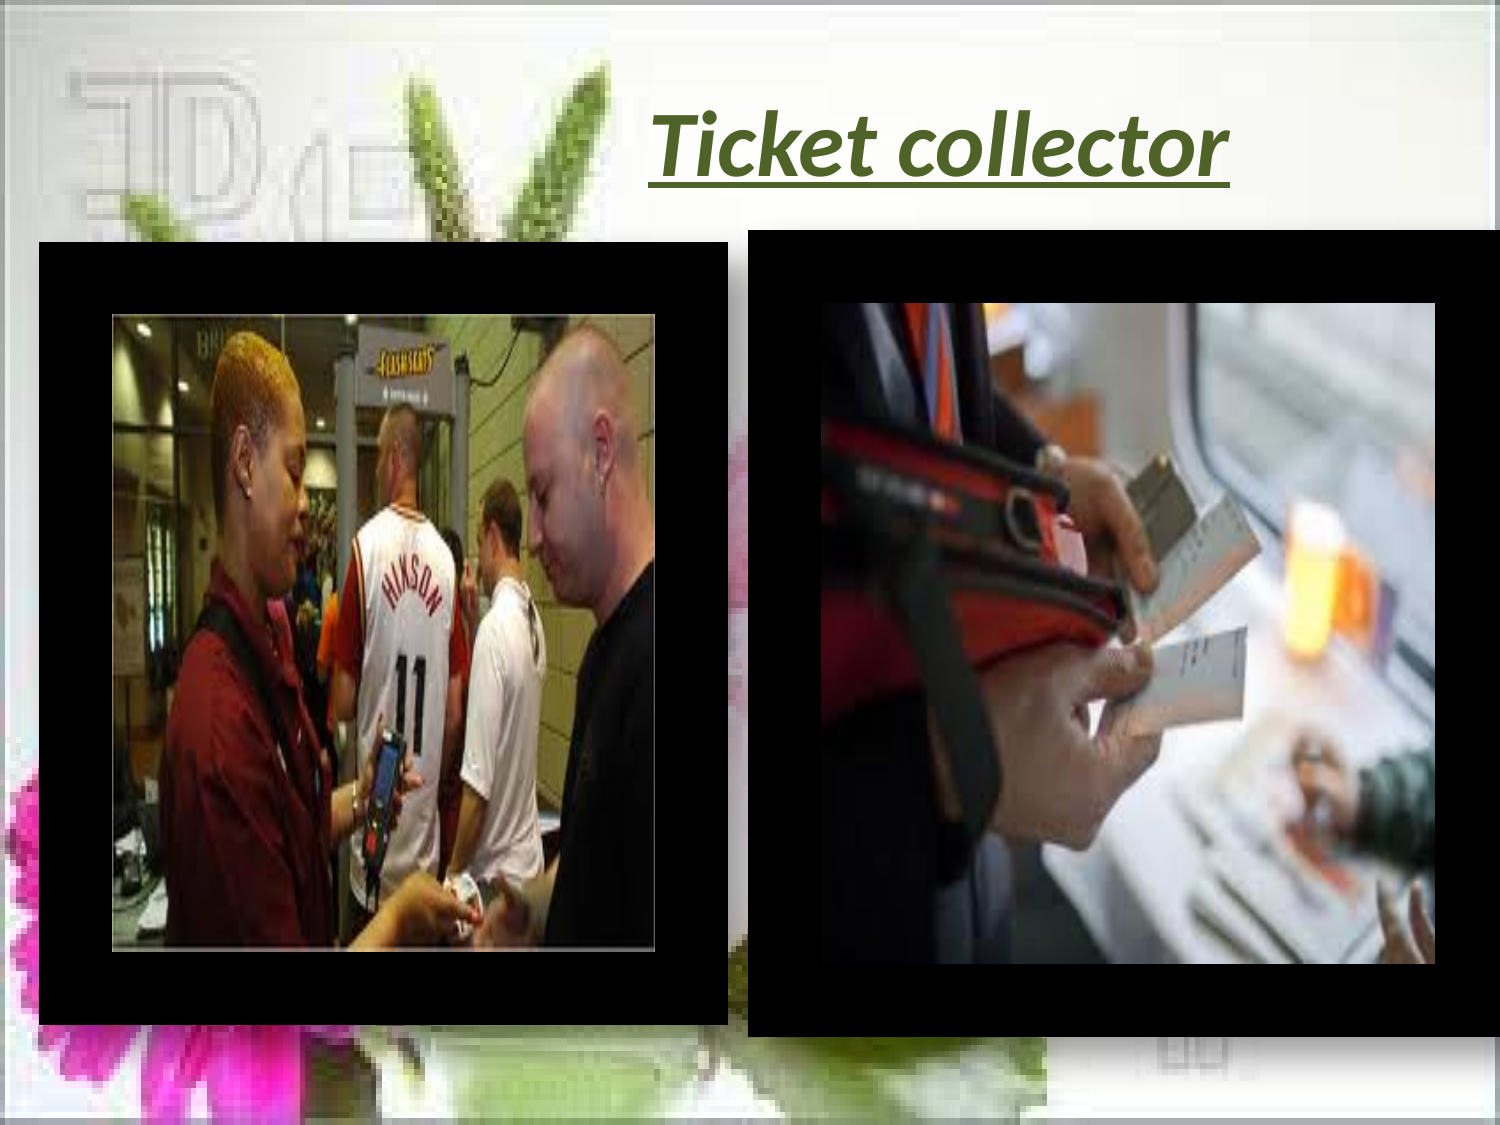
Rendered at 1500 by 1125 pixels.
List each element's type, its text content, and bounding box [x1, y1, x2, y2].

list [111, 314, 656, 953]
picture [0, 0, 1500, 1125]
picture [820, 302, 1436, 965]
title Ticket collector [572, 45, 1306, 233]
